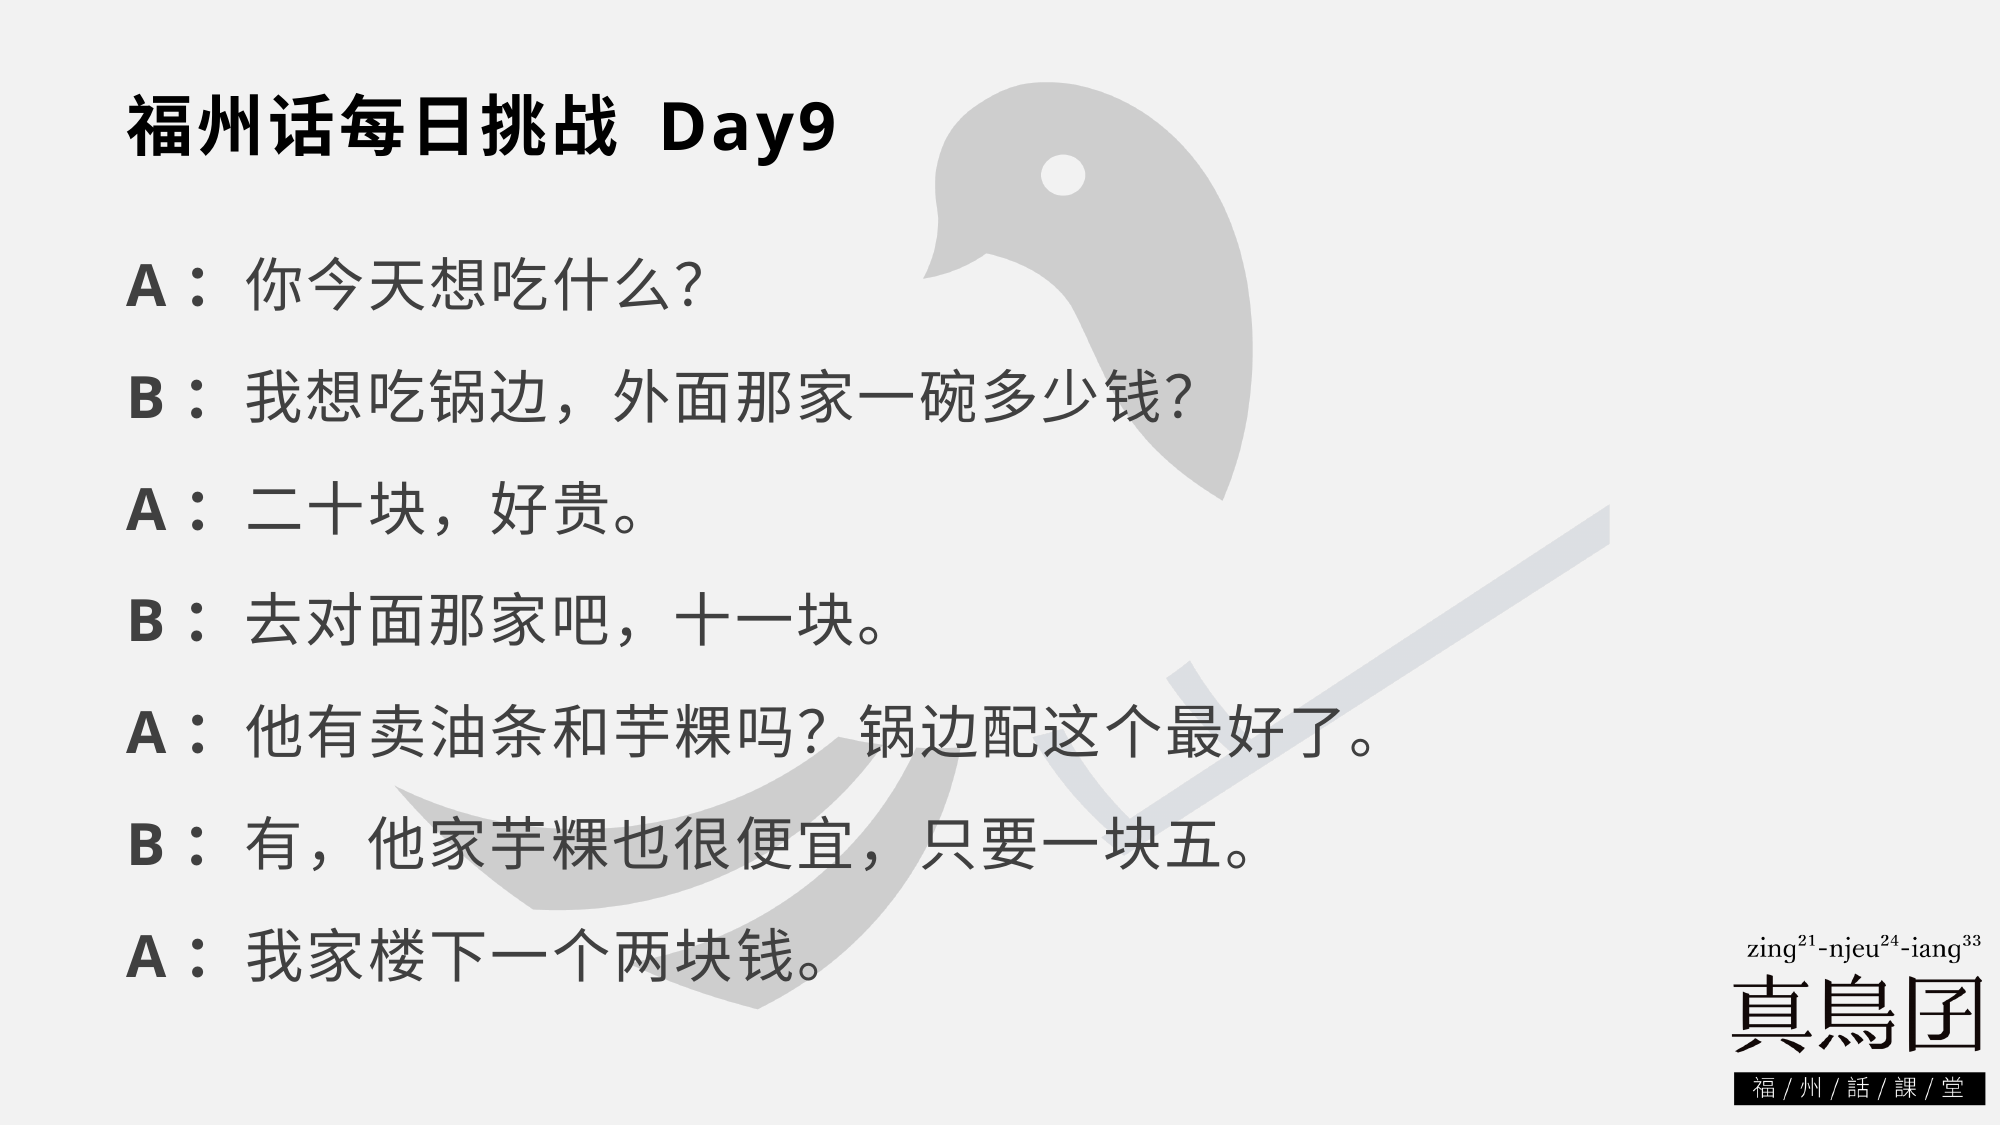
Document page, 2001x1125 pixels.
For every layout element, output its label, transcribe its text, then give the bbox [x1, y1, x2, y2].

picture [1681, 846, 2001, 1125]
list A：你今天想吃什么？ B：我想吃锅边，外面那家一碗多少钱？ A：二十块，好贵。 B：去对面那家吧，十一块。 A：他有卖油条和芋粿吗？锅边配这个最好了。 B：有，他家芋粿也很便宜，只要一块五。 A：我家楼下一个两块钱。 [109, 227, 2000, 1055]
title 福州话每日挑战 Day9 [109, 70, 1891, 178]
